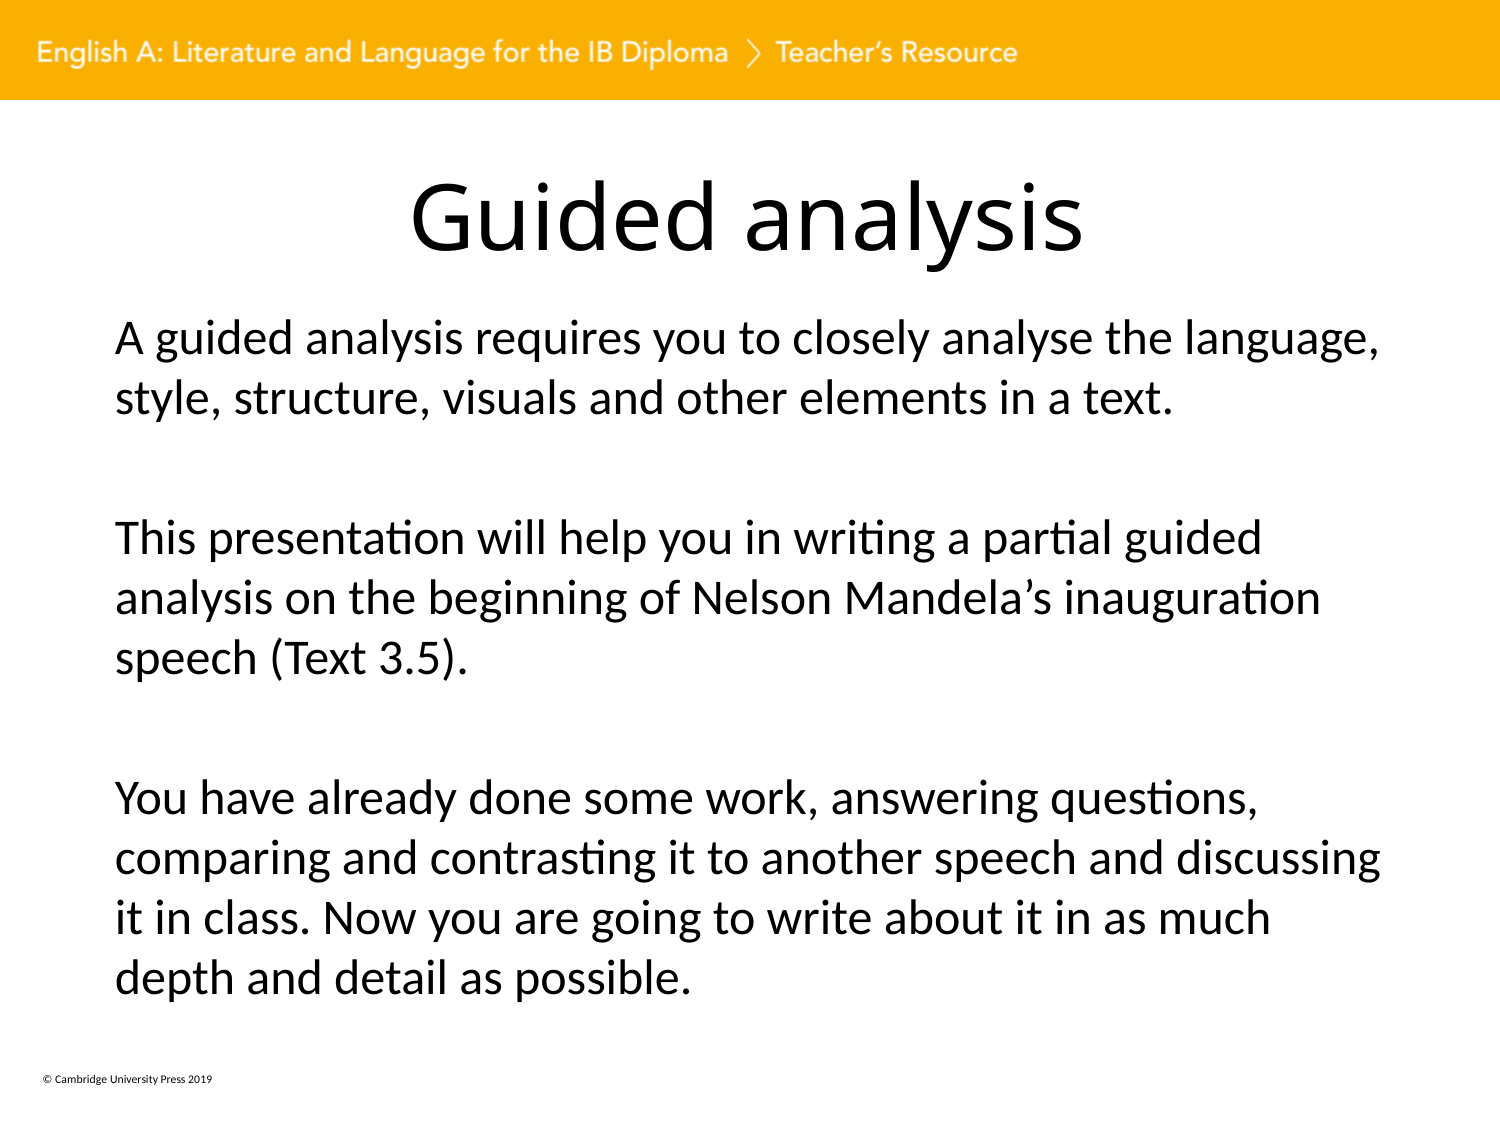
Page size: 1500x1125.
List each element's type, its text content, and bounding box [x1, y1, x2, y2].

text_box A guided analysis requires you to closely analyse the language, style, structure, visuals and other elements in a text. This presentation will help you in writing a partial guided analysis on the beginning of Nelson Mandela’s inauguration speech (Text 3.5). You have already done some work, answering questions, comparing and contrasting it to another speech and discussing it in class. Now you are going to write about it in as much depth and detail as possible. [99, 297, 1409, 1106]
picture [0, 0, 1500, 101]
subtitle © Cambridge University Press 2019 [27, 1063, 99, 1093]
text_box Guided analysis [27, 119, 1467, 308]
